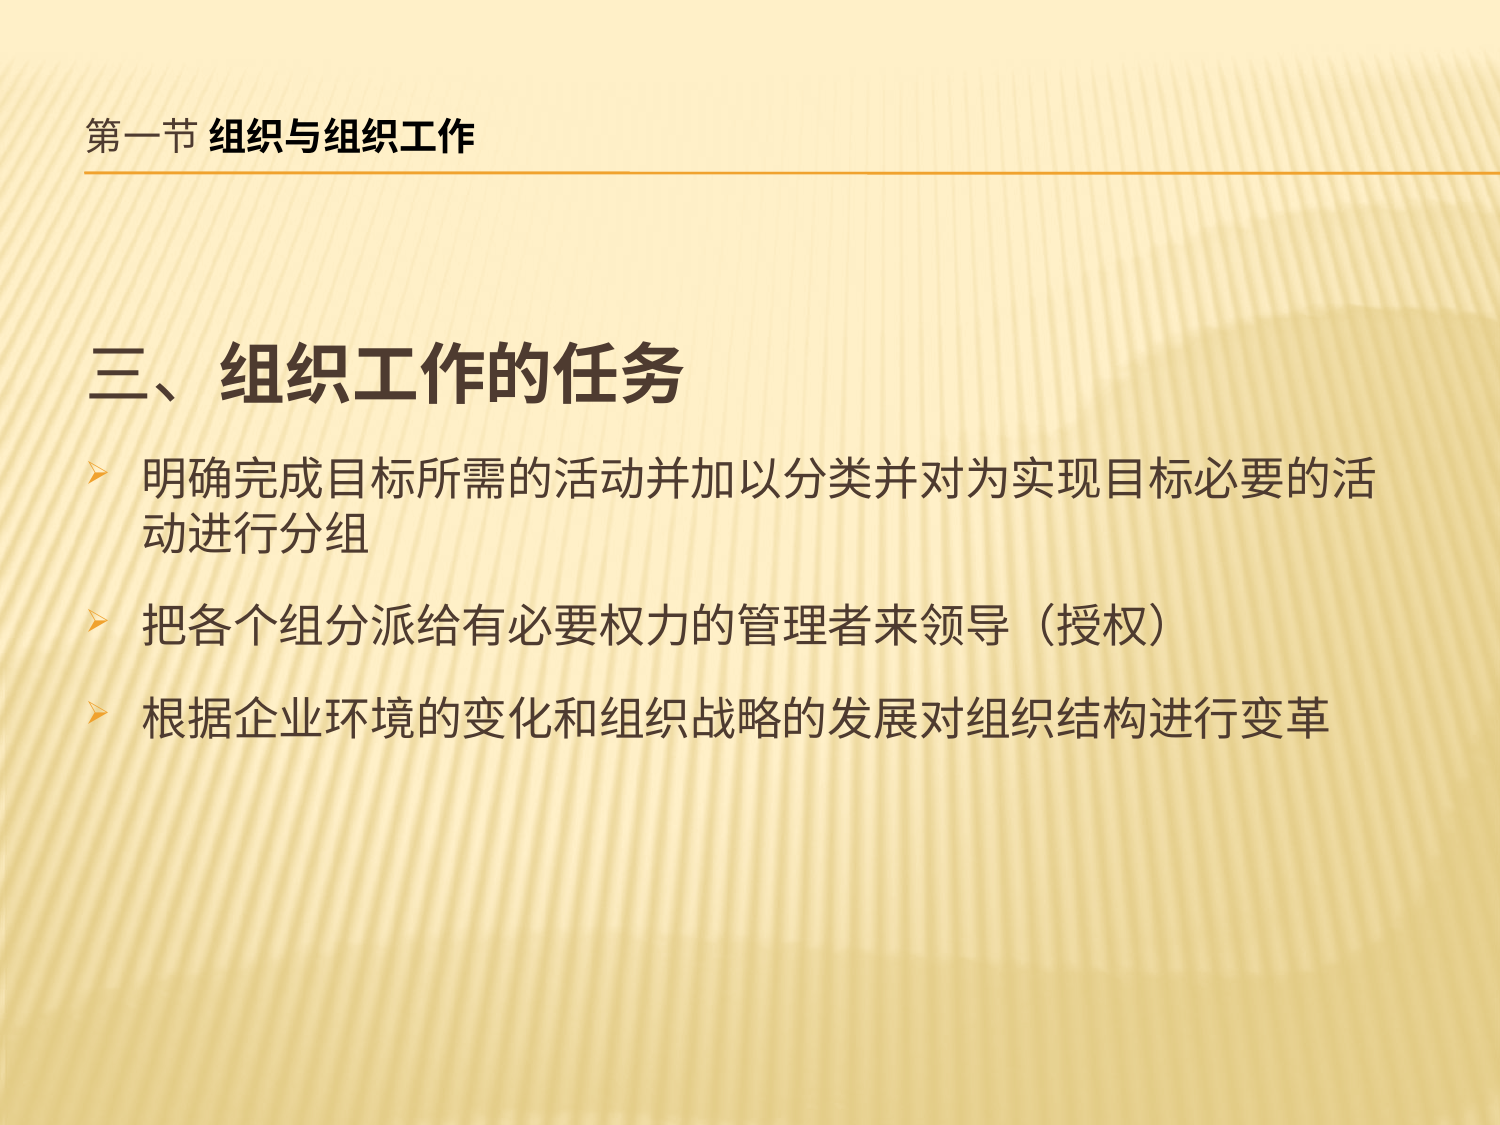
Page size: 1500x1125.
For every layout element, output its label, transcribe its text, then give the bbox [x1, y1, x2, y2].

list 三、组织工作的任务 明确完成目标所需的活动并加以分类并对为实现目标必要的活动进行分组 把各个组分派给有必要权力的管理者来领导（授权） 根据企业环境的变化和组织战略的发展对组织结构进行变革 [70, 230, 1421, 874]
title 第一节 组织与组织工作 [70, 35, 1425, 213]
